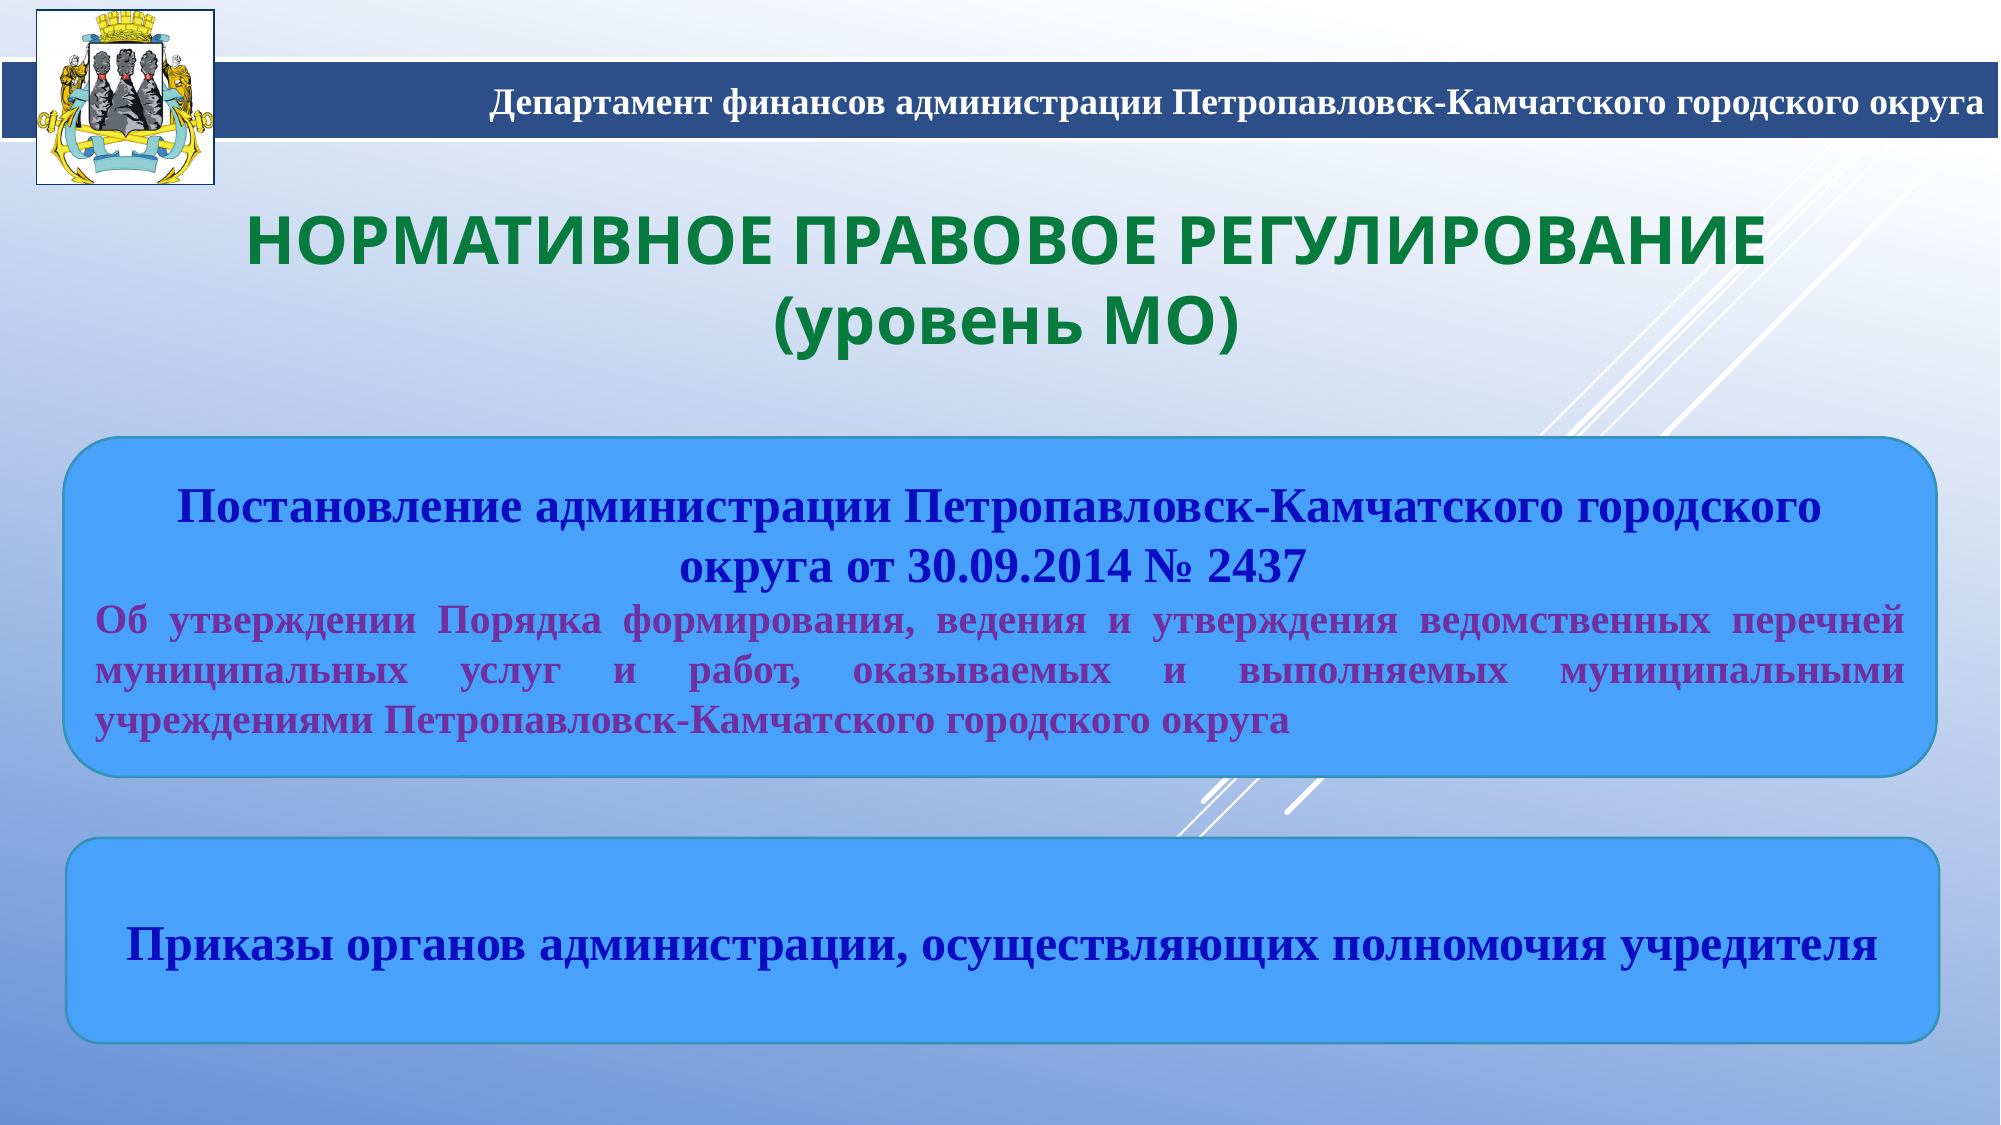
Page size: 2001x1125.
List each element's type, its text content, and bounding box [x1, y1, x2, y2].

text_box Приказы органов администрации, осуществляющих полномочия учредителя [64, 836, 1941, 1045]
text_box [0, 10, 2000, 184]
text_box Постановление администрации Петропавловск-Камчатского городского округа от 30.09.2014 № 2437 Об утверждении Порядка формирования, ведения и утверждения ведомственных перечней муниципальных услуг и работ, оказываемых и выполняемых муниципальными учреждениями Петропавловск-Камчатского городского округа [62, 436, 1938, 779]
subtitle НОРМАТИВНОЕ ПРАВОВОЕ РЕГУЛИРОВАНИЕ (уровень МО) [15, 190, 1985, 461]
text_box [0, 188, 2000, 1105]
